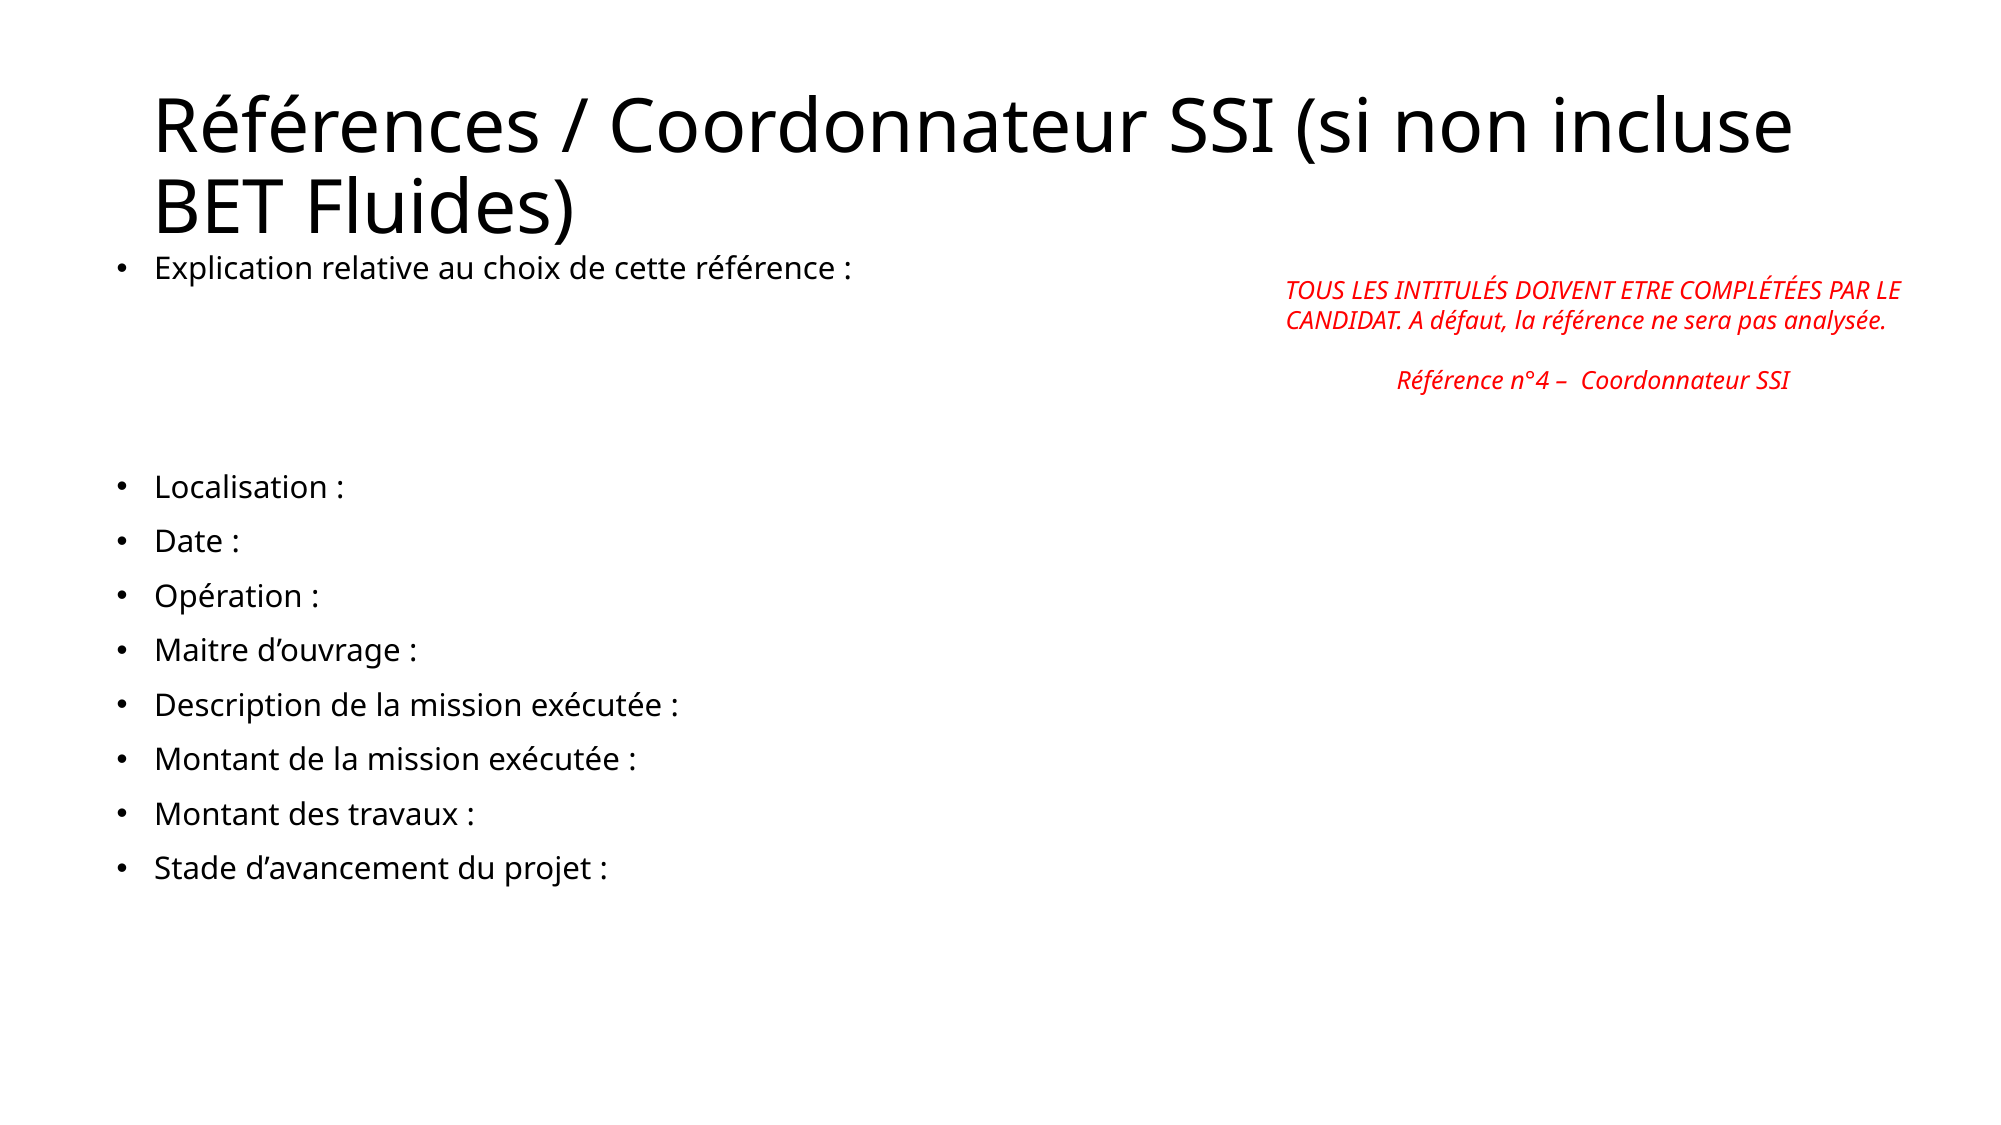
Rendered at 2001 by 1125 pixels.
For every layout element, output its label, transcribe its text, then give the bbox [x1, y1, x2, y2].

text_box TOUS LES INTITULÉS DOIVENT ETRE COMPLÉTÉES PAR LE CANDIDAT. A défaut, la référence ne sera pas analysée. Référence n°4 – Coordonnateur SSI [1210, 267, 1977, 432]
list Explication relative au choix de cette référence : Localisation : Date : Opération : Maitre d’ouvrage : Description de la mission exécutée : Montant de la mission exécutée : Montant des travaux : Stade d’avancement du projet : [101, 245, 1827, 972]
title Références / Coordonnateur SSI (si non incluse BET Fluides) [137, 59, 1863, 267]
